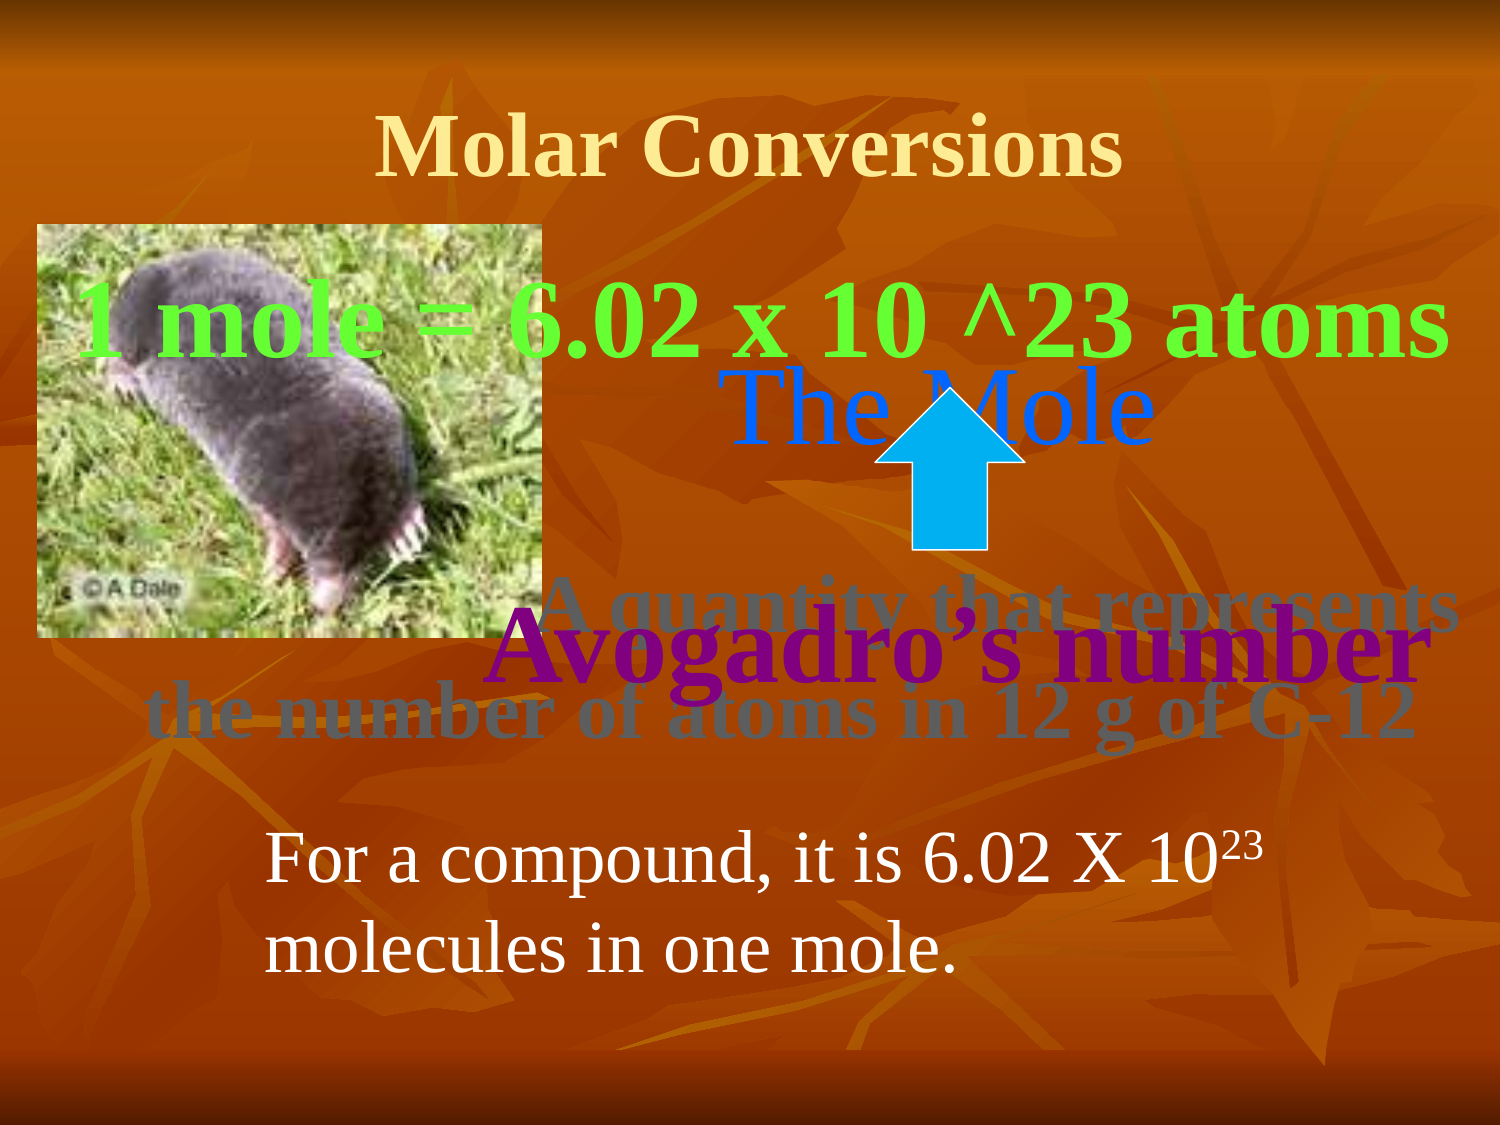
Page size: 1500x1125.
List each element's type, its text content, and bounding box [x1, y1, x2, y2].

picture [37, 224, 542, 638]
text_box [874, 387, 1025, 550]
text_box For a compound, it is 6.02 X 1023 molecules in one mole. [249, 799, 1300, 995]
text_box A quantity that represents the number of atoms in 12 g of C-12 [62, 512, 1500, 763]
title Molar Conversions [74, 45, 1426, 234]
text_box Avogadro’s number [467, 562, 1449, 713]
text_box 1 mole = 6.02 x 10 ^23 atoms [546, 237, 1467, 388]
text_box The Mole [702, 388, 948, 475]
text_box The Mole [952, 388, 1173, 475]
